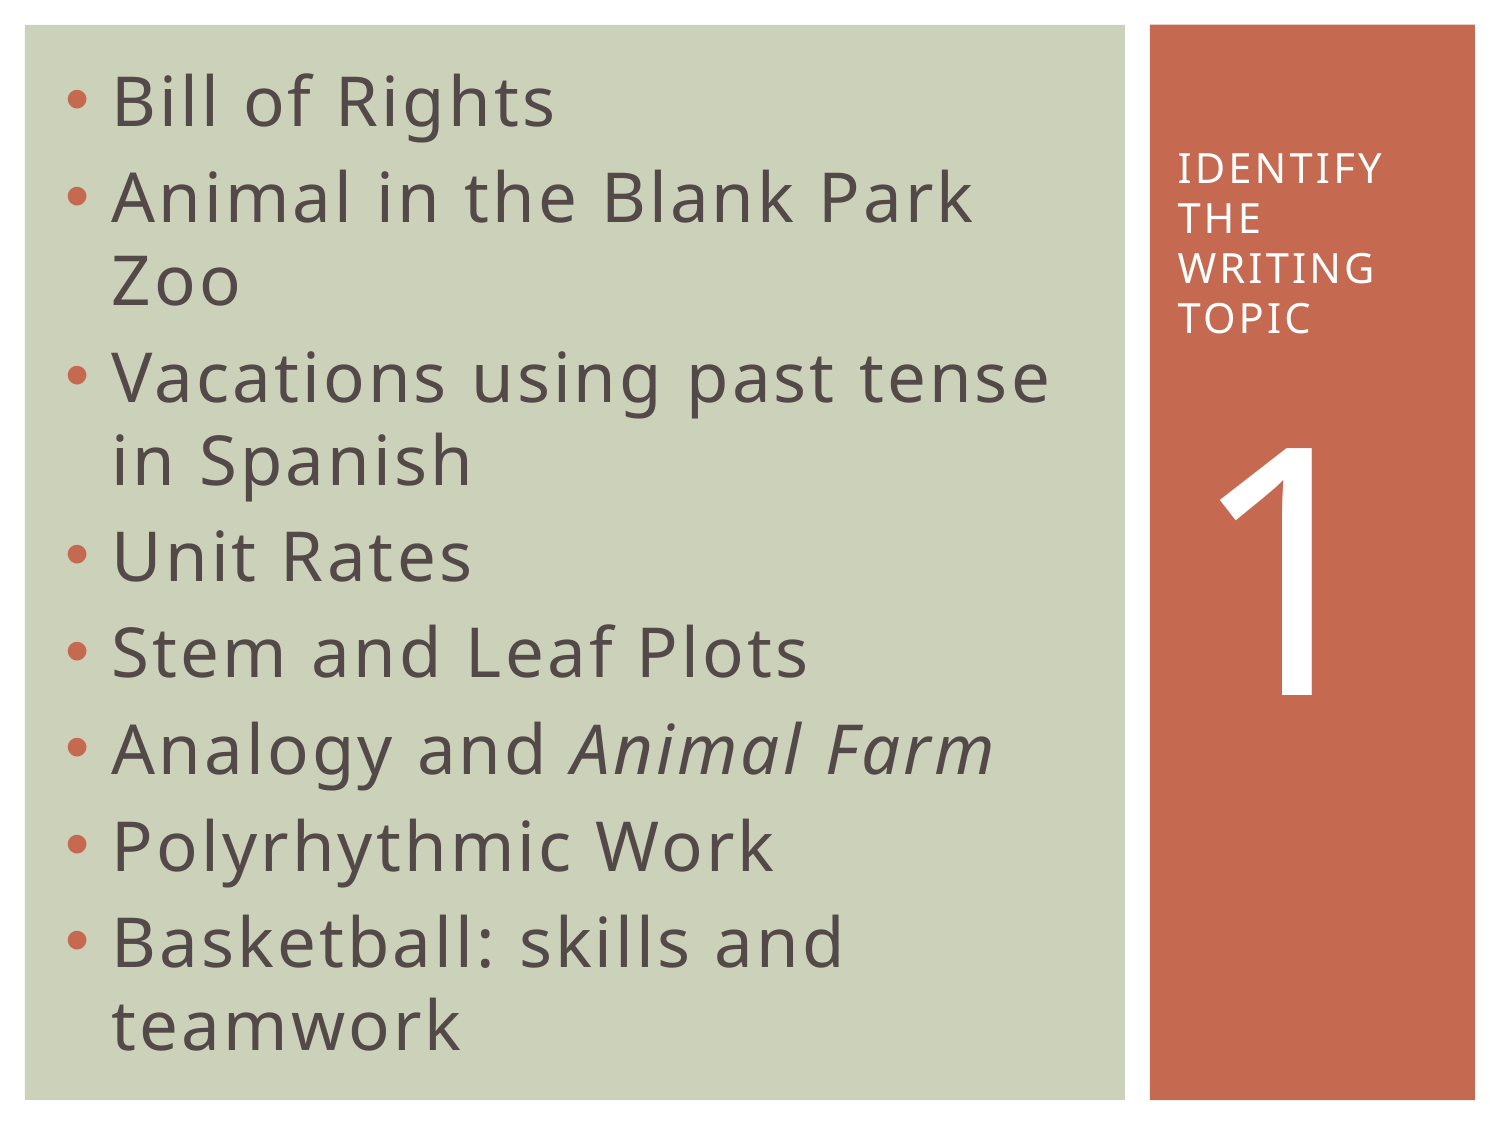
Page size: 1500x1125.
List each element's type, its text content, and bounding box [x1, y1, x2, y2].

list 1 [1174, 350, 1449, 812]
list Bill of Rights Animal in the Blank Park Zoo Vacations using past tense in Spanish Unit Rates Stem and Leaf Plots Analogy and Animal Farm Polyrhythmic Work Basketball: skills and teamwork [50, 50, 1100, 1075]
title identify the writing topic [1162, 50, 1475, 350]
